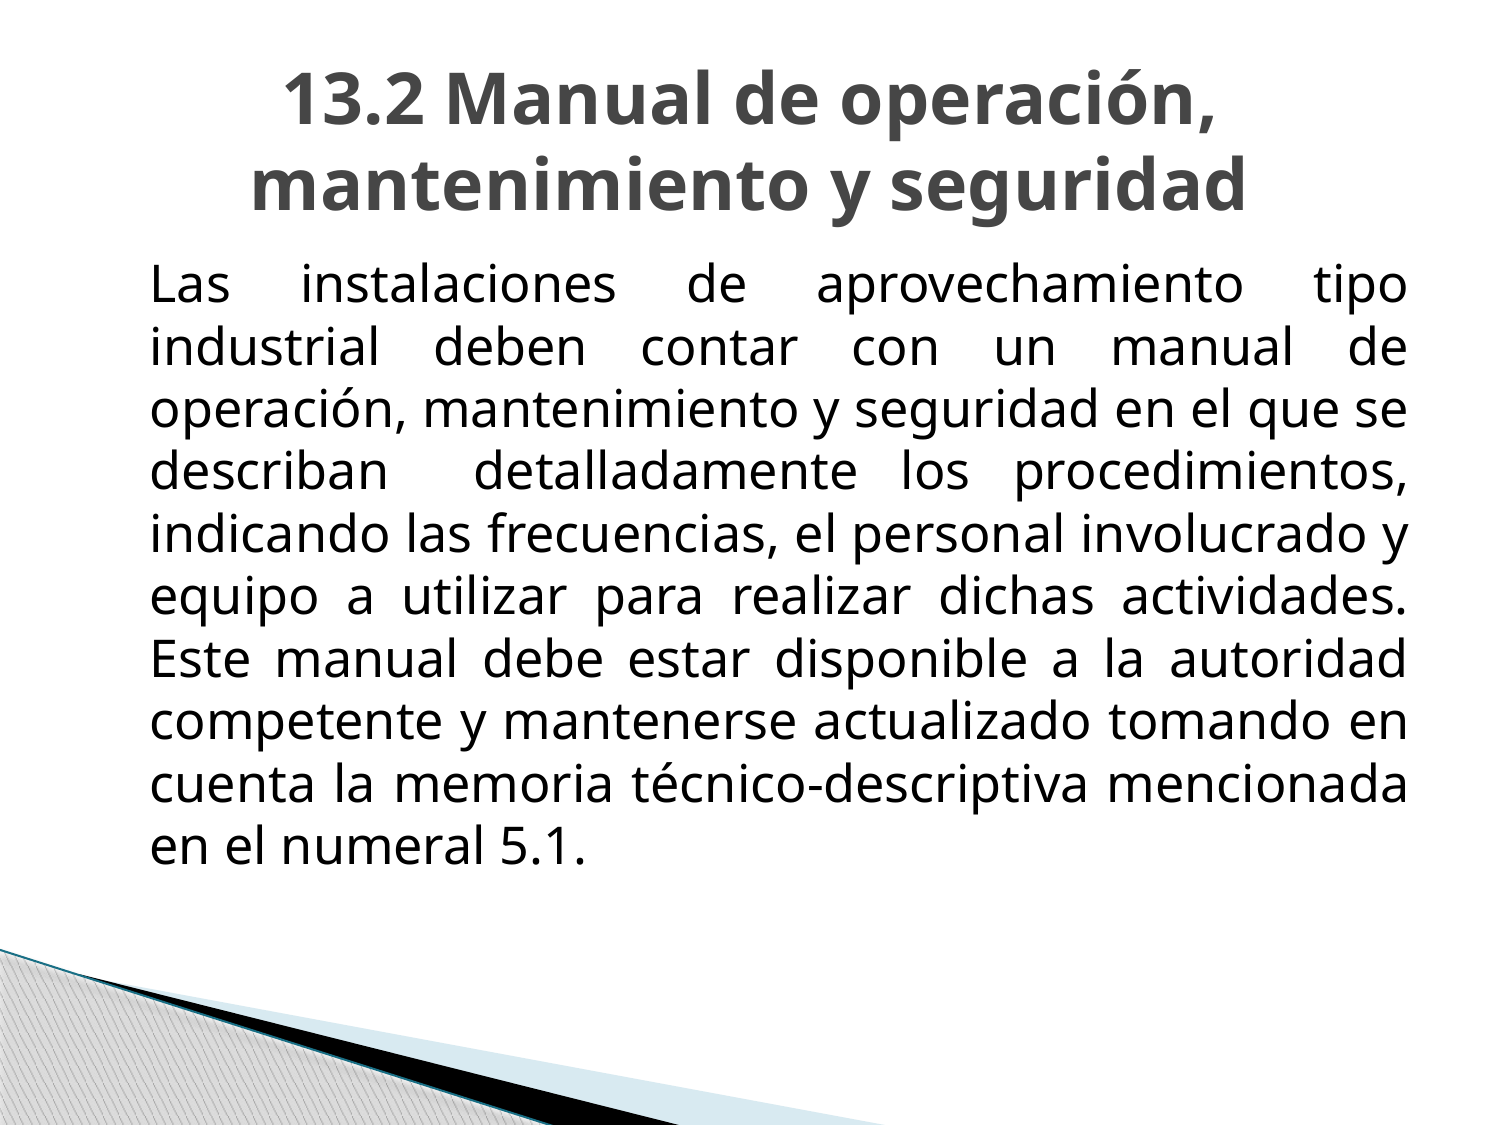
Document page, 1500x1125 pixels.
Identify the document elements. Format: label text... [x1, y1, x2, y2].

list Las instalaciones de aprovechamiento tipo industrial deben contar con un manual de operación, mantenimiento y seguridad en el que se describan detalladamente los procedimientos, indicando las frecuencias, el personal involucrado y equipo a utilizar para realizar dichas actividades. Este manual debe estar disponible a la autoridad competente y mantenerse actualizado tomando en cuenta la memoria técnico-descriptiva mencionada en el numeral 5.1. [75, 243, 1425, 986]
title 13.2 Manual de operación, mantenimiento y seguridad [75, 45, 1425, 233]
